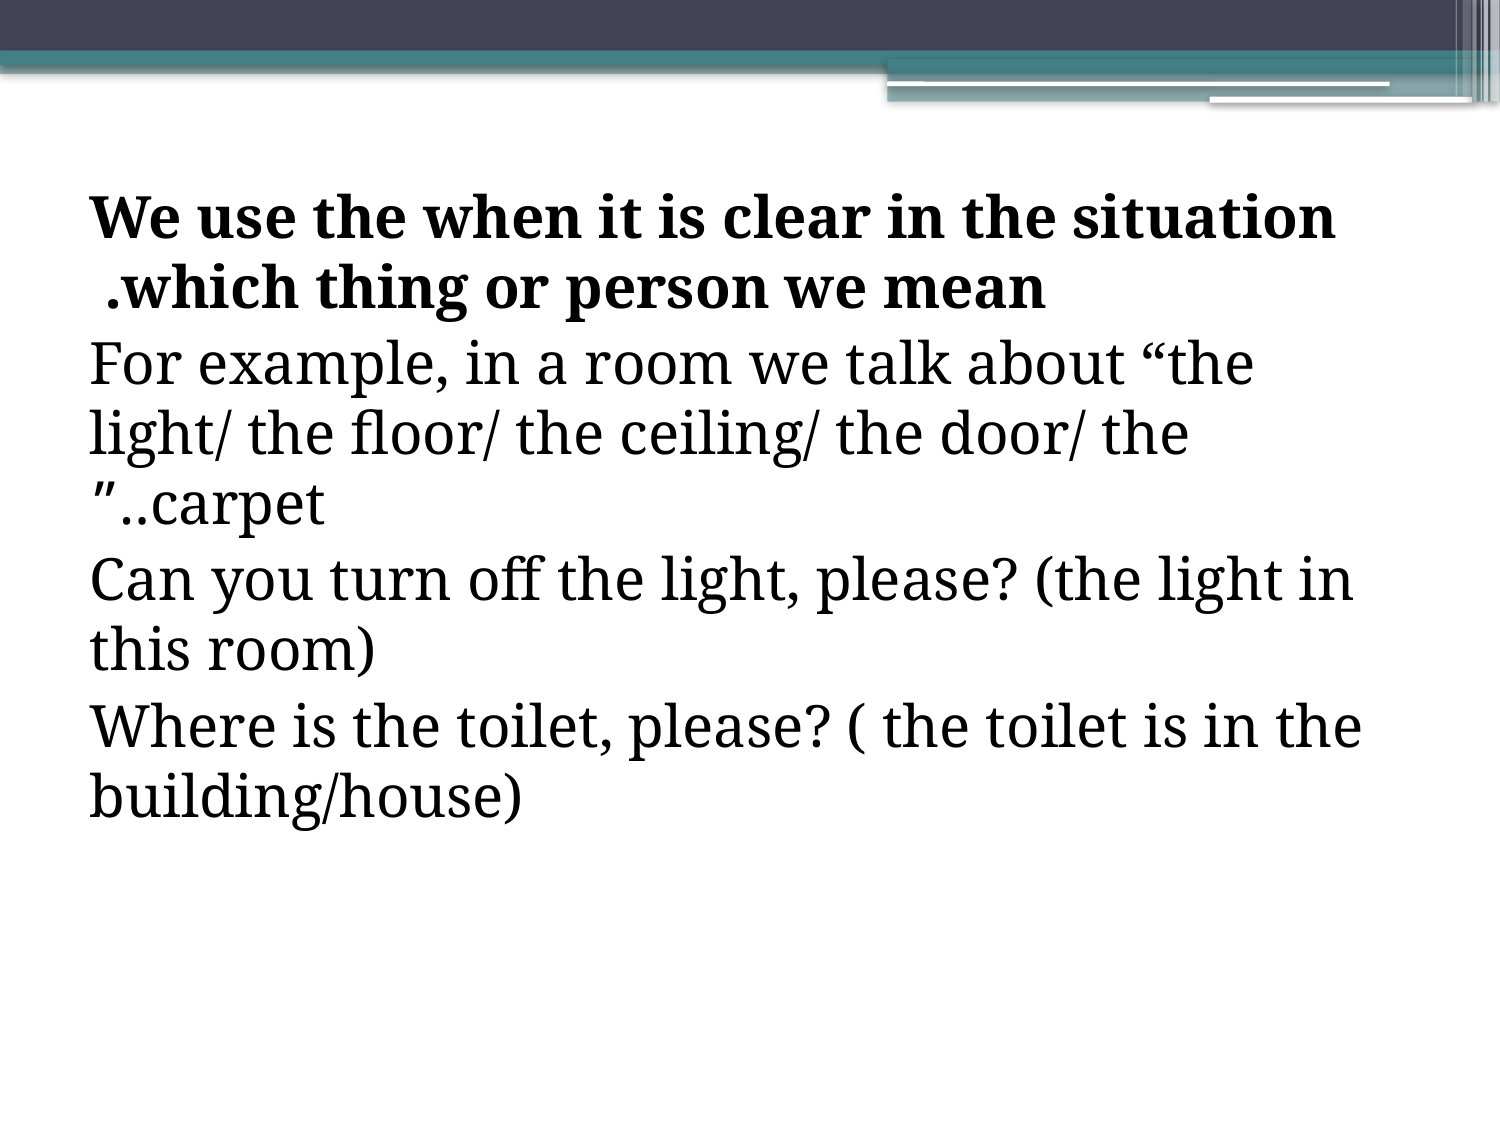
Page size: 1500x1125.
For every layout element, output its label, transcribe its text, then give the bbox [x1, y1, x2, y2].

list We use the when it is clear in the situation which thing or person we mean. For example, in a room we talk about “the light/ the floor/ the ceiling/ the door/ the carpet..” Can you turn off the light, please? (the light in this room) Where is the toilet, please? ( the toilet is in the building/house) [75, 172, 1425, 1079]
